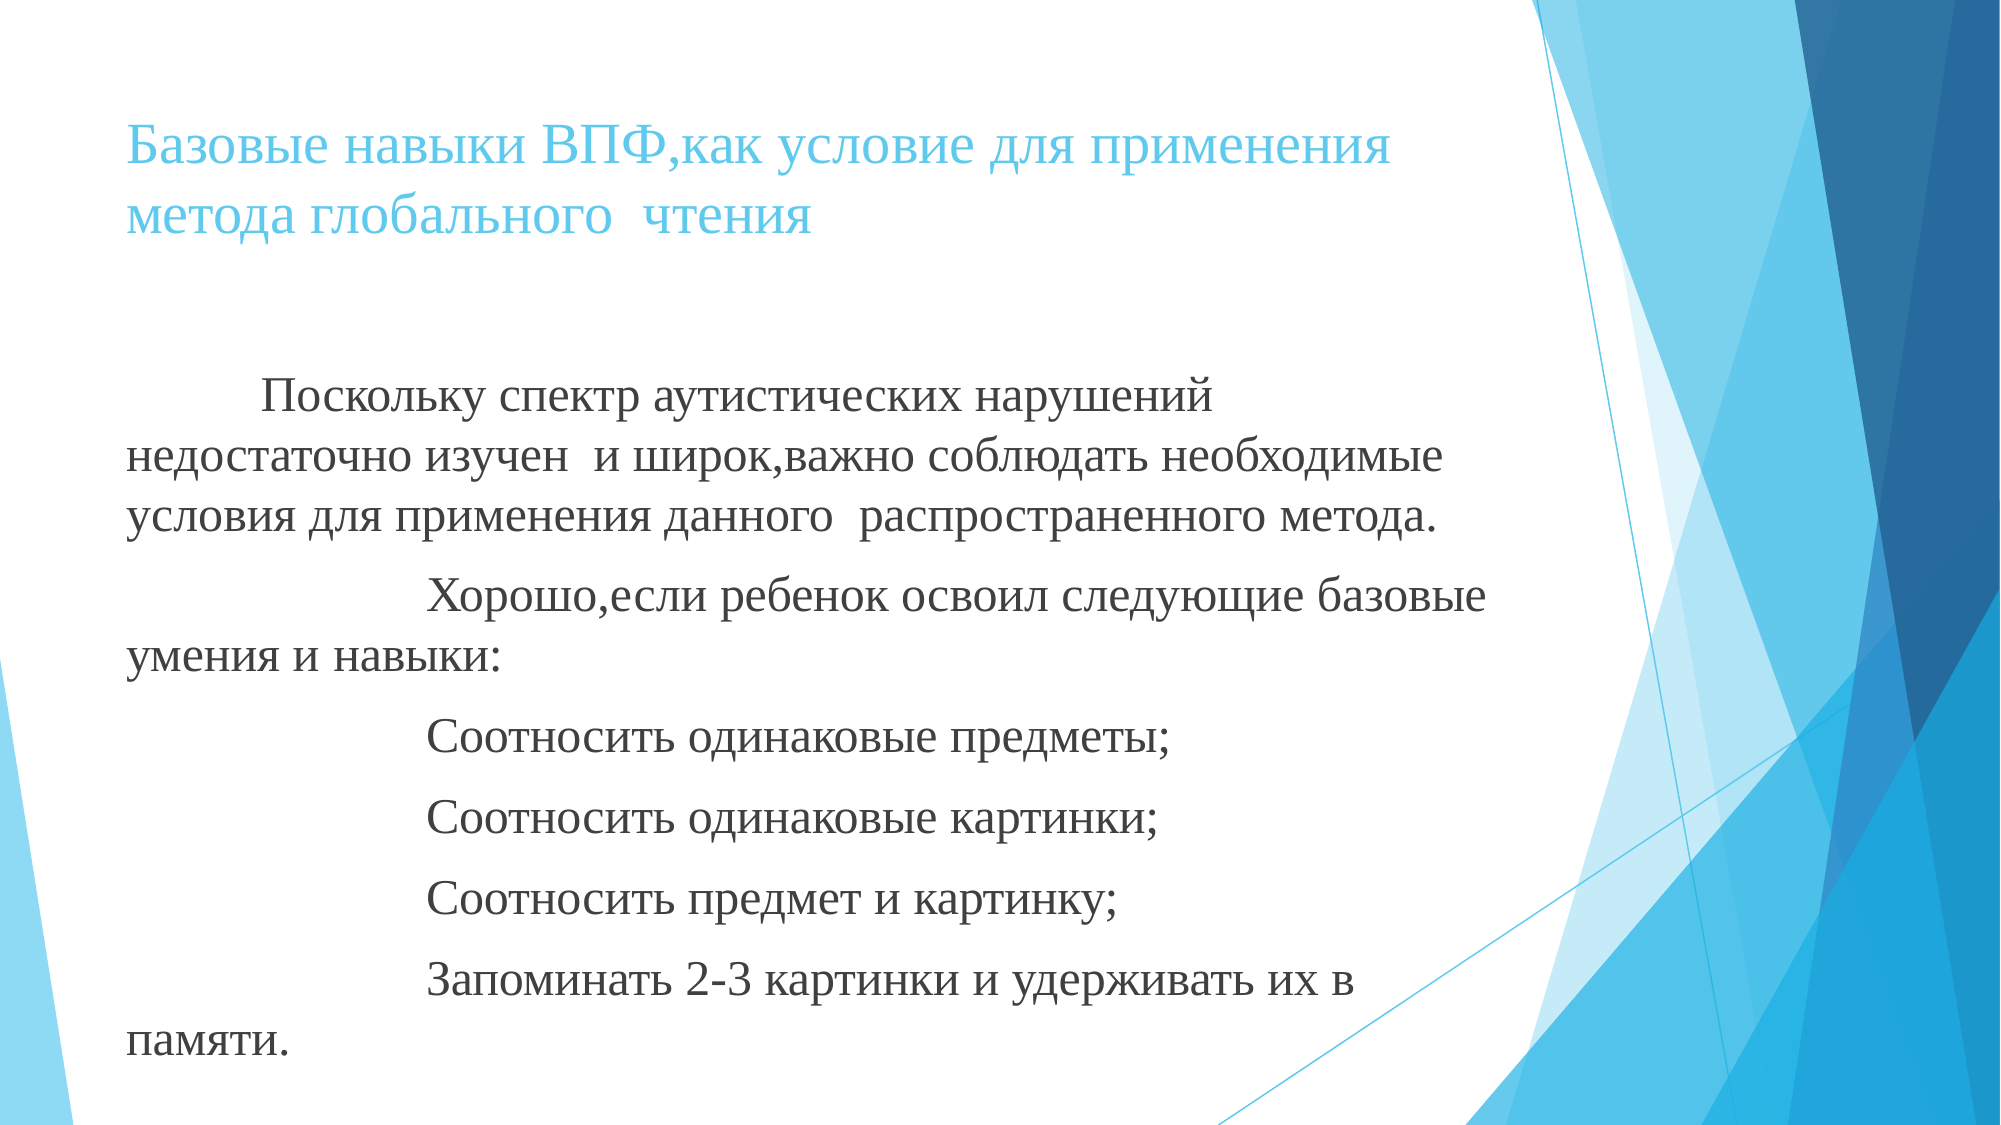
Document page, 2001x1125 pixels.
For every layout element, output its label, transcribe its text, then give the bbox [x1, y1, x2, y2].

text_box Поскольку спектр аутистических нарушений недостаточно изучен и широк,важно соблюдать необходимые условия для применения данного распространенного метода.  Хорошо,если ребенок освоил следующие базовые умения и навыки:  Соотносить одинаковые предметы;  Соотносить одинаковые картинки;  Соотносить предмет и картинку;  Запоминать 2-3 картинки и удерживать их в памяти. [124, 358, 1488, 1066]
title Базовые навыки ВПФ,как условие для применения метода глобального чтения [124, 103, 1506, 294]
